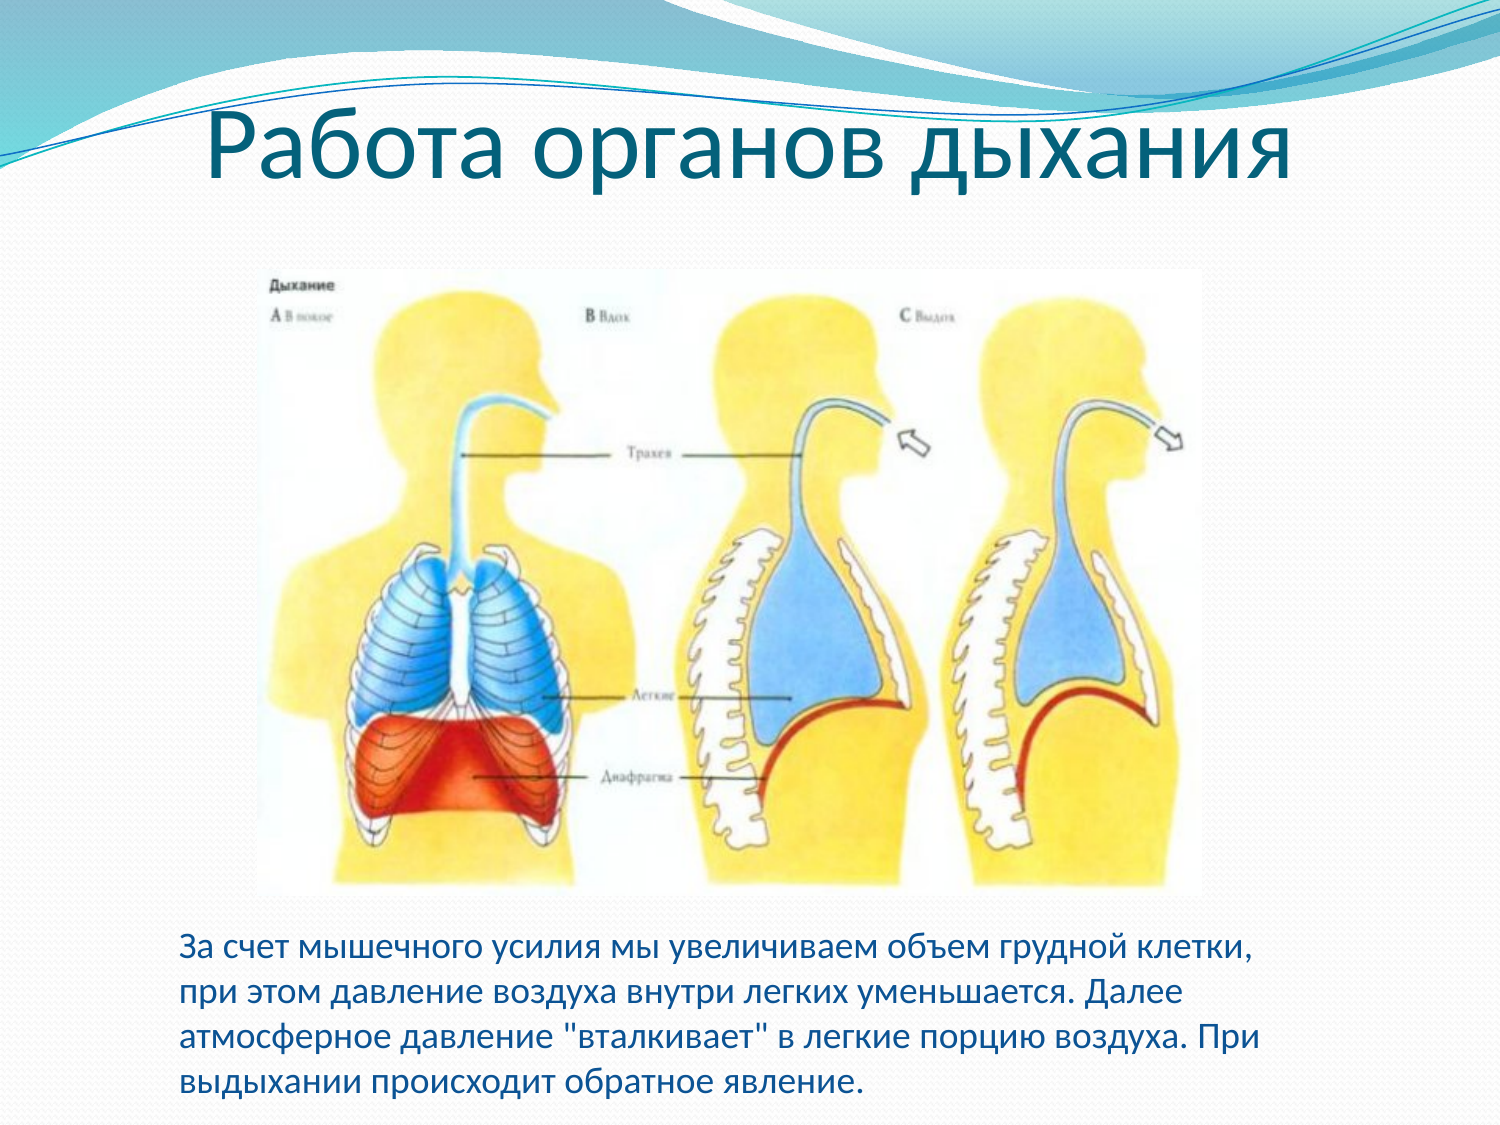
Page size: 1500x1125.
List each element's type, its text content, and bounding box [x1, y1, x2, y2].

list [257, 269, 1202, 897]
text_box За счет мышечного усилия мы увеличиваем объем грудной клетки, при этом давление воздуха внутри легких уменьшается. Далее атмосферное давление "вталкивает" в легкие порцию воздуха. При выдыхании происходит обратное явление. [163, 913, 1278, 1109]
title Работа органов дыхания [75, 45, 1425, 200]
